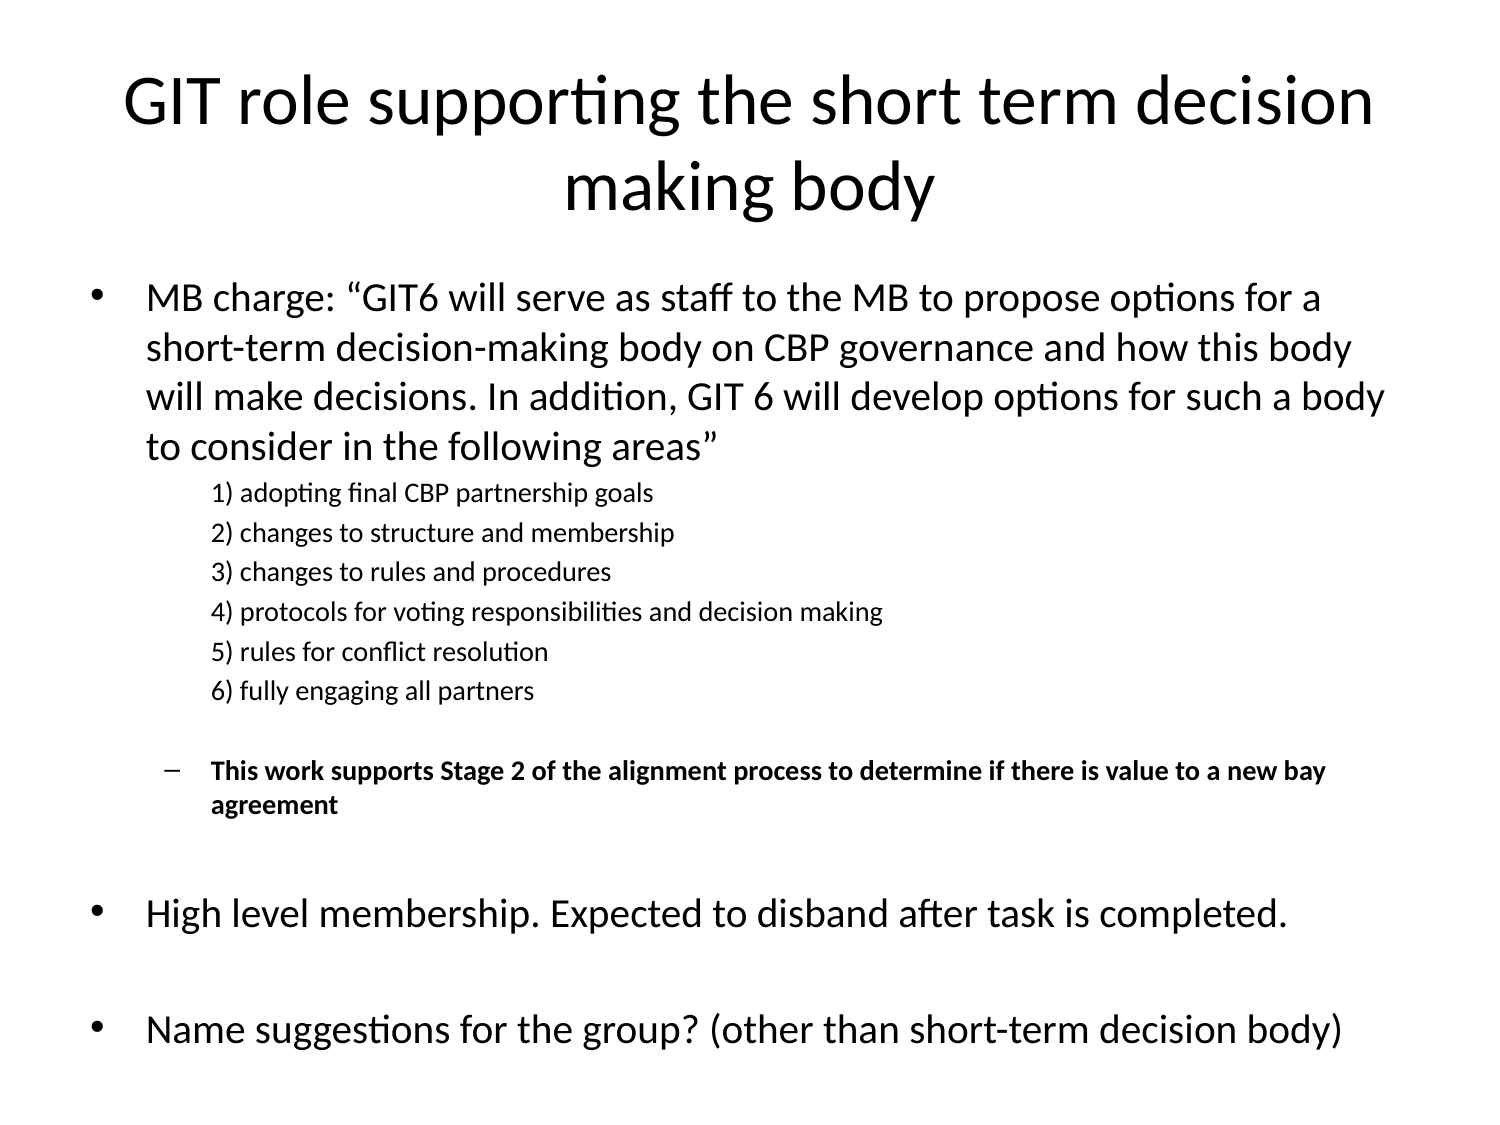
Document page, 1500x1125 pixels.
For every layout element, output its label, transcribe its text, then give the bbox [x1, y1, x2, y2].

list MB charge: “GIT6 will serve as staff to the MB to propose options for a short-term decision-making body on CBP governance and how this body will make decisions. In addition, GIT 6 will develop options for such a body to consider in the following areas” 1) adopting final CBP partnership goals 2) changes to structure and membership 3) changes to rules and procedures 4) protocols for voting responsibilities and decision making 5) rules for conflict resolution 6) fully engaging all partners This work supports Stage 2 of the alignment process to determine if there is value to a new bay agreement High level membership. Expected to disband after task is completed. Name suggestions for the group? (other than short-term decision body) [75, 262, 1425, 1063]
title GIT role supporting the short term decision making body [75, 45, 1425, 233]
